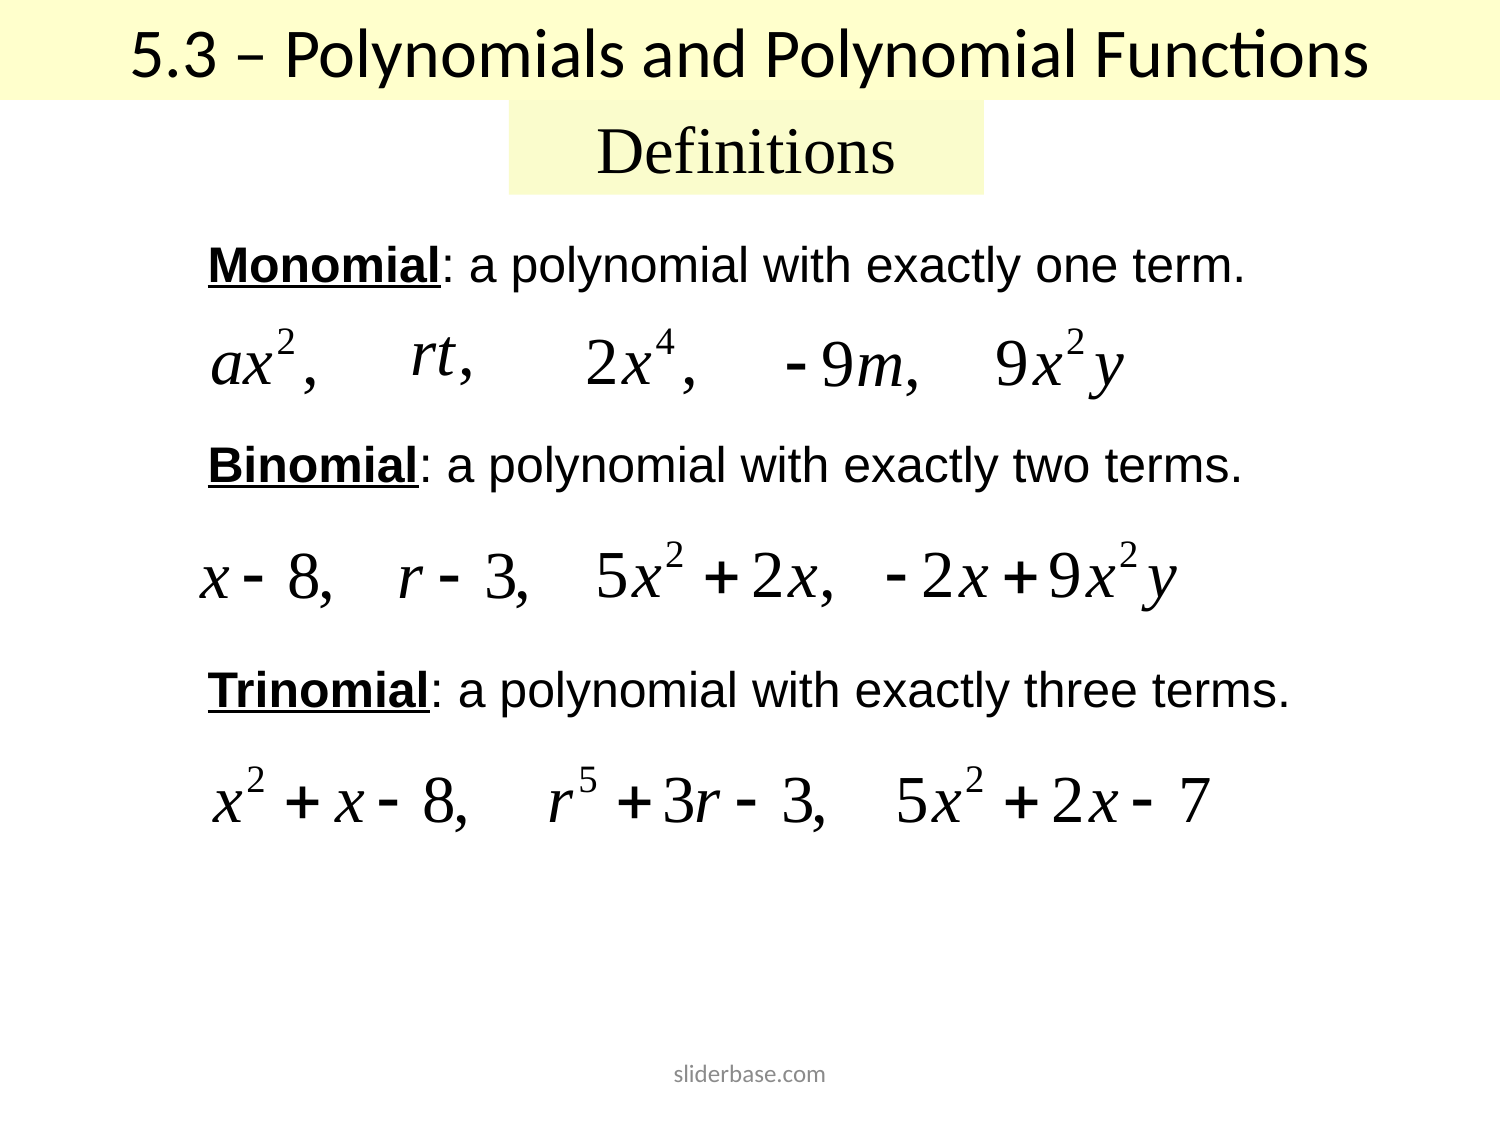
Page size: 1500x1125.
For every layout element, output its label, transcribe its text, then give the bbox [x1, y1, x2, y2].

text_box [574, 312, 710, 414]
text_box Monomial: a polynomial with exactly one term. [192, 224, 1262, 300]
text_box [199, 312, 329, 414]
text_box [874, 524, 1194, 626]
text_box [399, 324, 484, 404]
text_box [387, 537, 544, 628]
text_box 5.3 – Polynomials and Polynomial Functions [0, 0, 1500, 100]
footer sliderbase.com [512, 1042, 988, 1103]
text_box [187, 537, 344, 628]
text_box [887, 749, 1223, 840]
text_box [537, 749, 839, 851]
text_box Trinomial: a polynomial with exactly three terms. [192, 649, 1307, 725]
text_box Definitions [508, 100, 984, 195]
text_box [587, 524, 850, 626]
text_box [774, 324, 932, 415]
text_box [987, 312, 1139, 414]
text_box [199, 749, 480, 851]
text_box Binomial: a polynomial with exactly two terms. [192, 424, 1260, 500]
